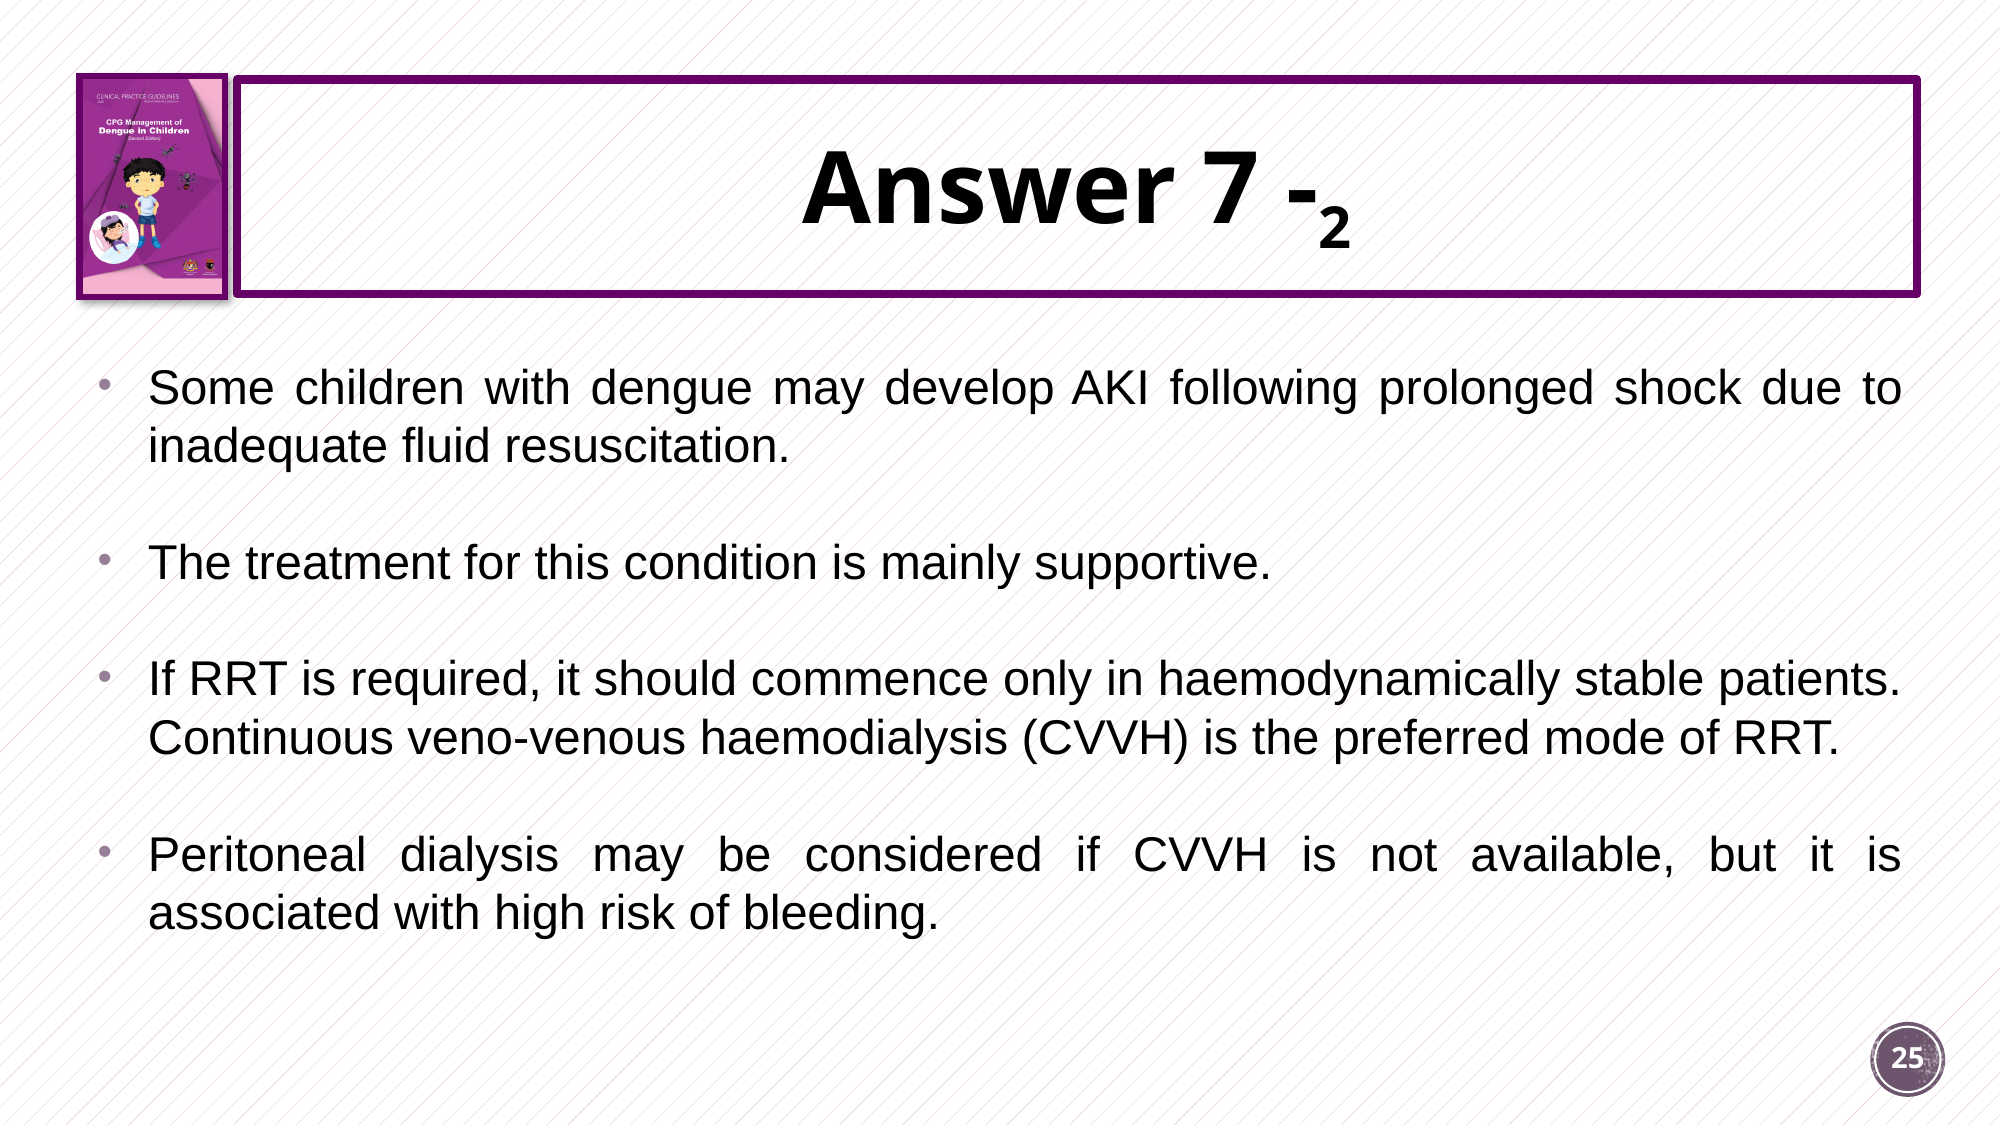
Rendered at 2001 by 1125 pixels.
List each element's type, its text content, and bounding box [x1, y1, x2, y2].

text_box Answer 7 -2 [237, 79, 1918, 294]
picture [83, 79, 222, 294]
list Some children with dengue may develop AKI following prolonged shock due to inadequate fluid resuscitation. The treatment for this condition is mainly supportive. If RRT is required, it should commence only in haemodynamically stable patients. Continuous veno-venous haemodialysis (CVVH) is the preferred mode of RRT. Peritoneal dialysis may be considered if CVVH is not available, but it is associated with high risk of bleeding. [82, 348, 1918, 1013]
slide_number 25 [1855, 1028, 1961, 1089]
